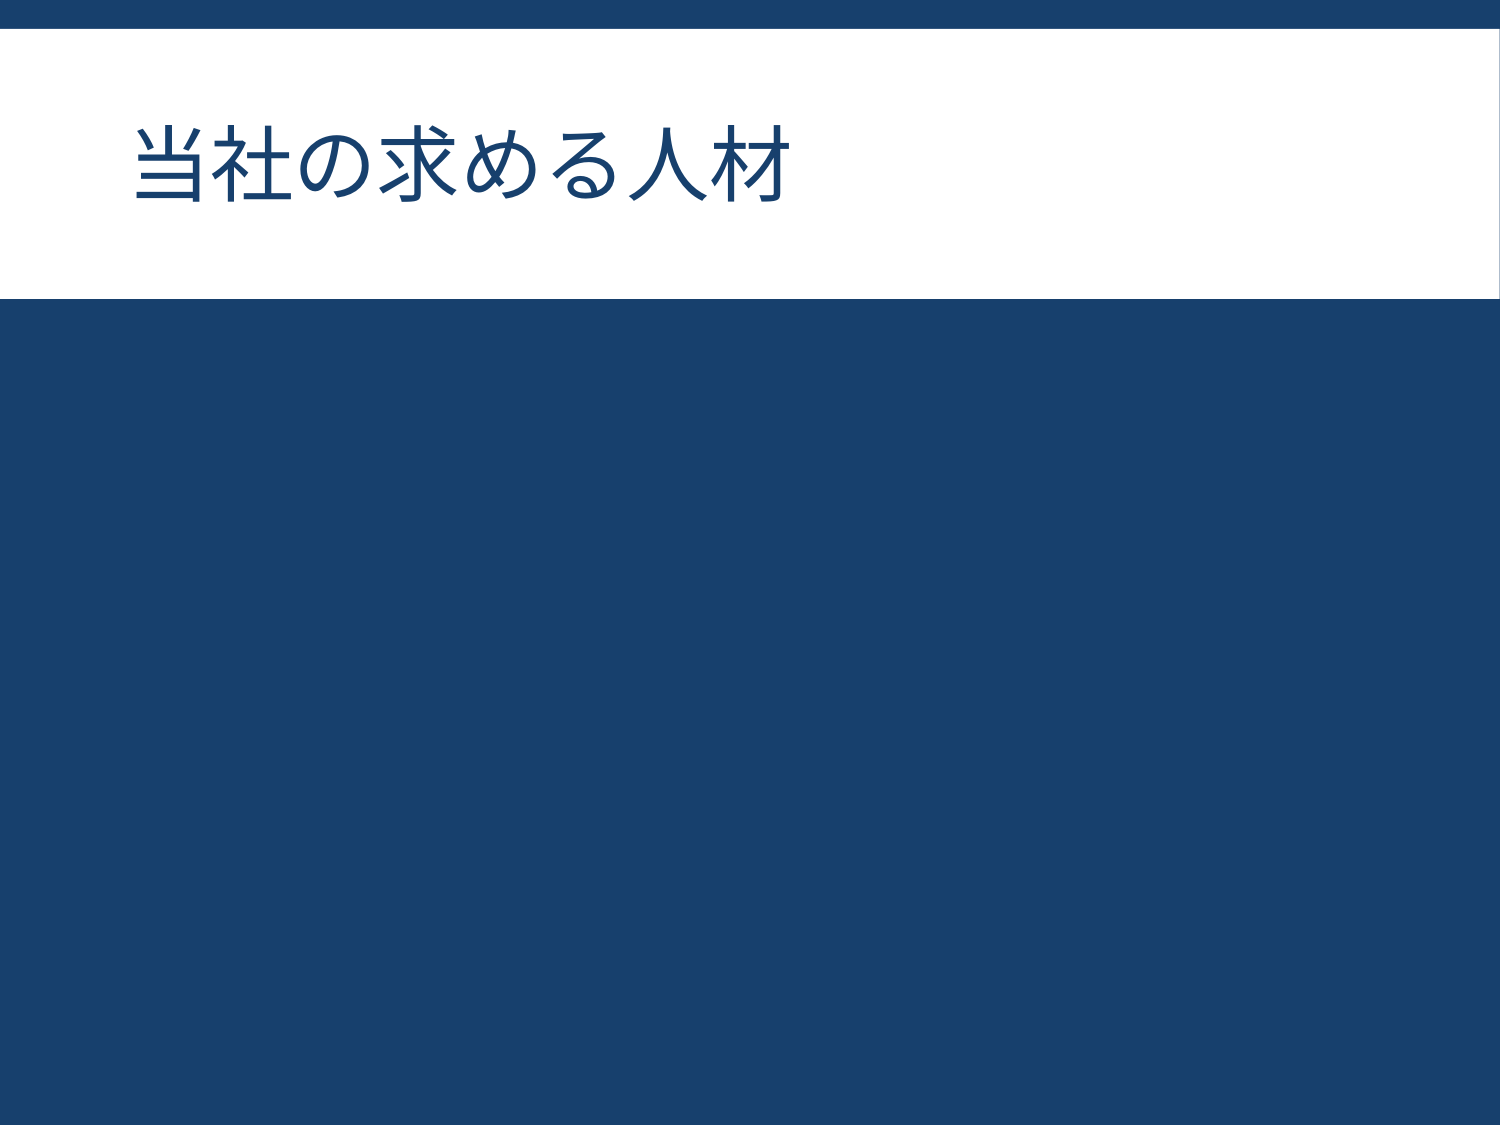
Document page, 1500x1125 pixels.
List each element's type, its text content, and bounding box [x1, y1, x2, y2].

title 当社の求める人材 [112, 46, 1388, 295]
